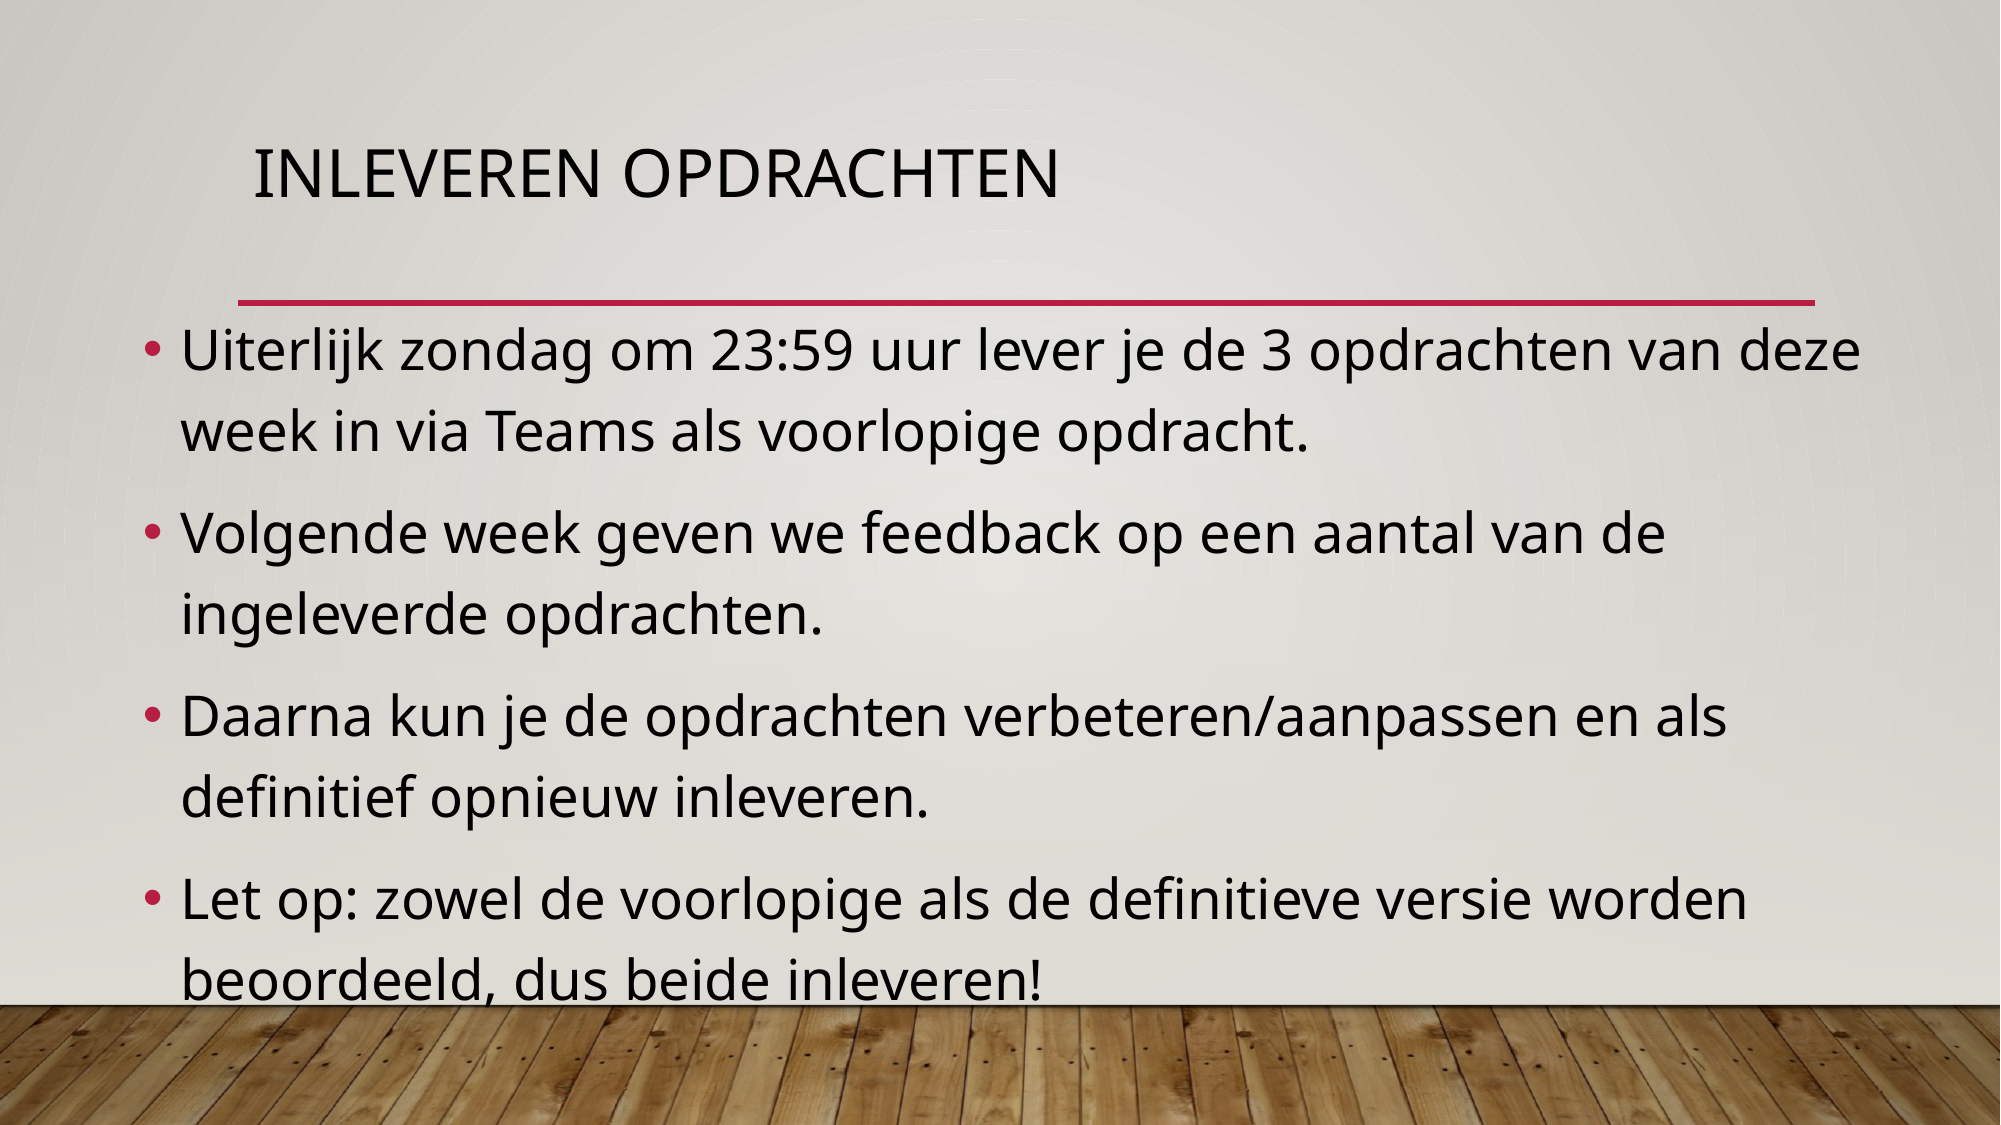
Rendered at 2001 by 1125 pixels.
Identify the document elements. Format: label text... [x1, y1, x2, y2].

title Inleveren opdrachten [238, 131, 1814, 293]
list Uiterlijk zondag om 23:59 uur lever je de 3 opdrachten van deze week in via Teams als voorlopige opdracht. Volgende week geven we feedback op een aantal van de ingeleverde opdrachten. Daarna kun je de opdrachten verbeteren/aanpassen en als definitief opnieuw inleveren. Let op: zowel de voorlopige als de definitieve versie worden beoordeeld, dus beide inleveren! [127, 293, 1924, 1056]
picture [0, 1005, 2000, 1125]
